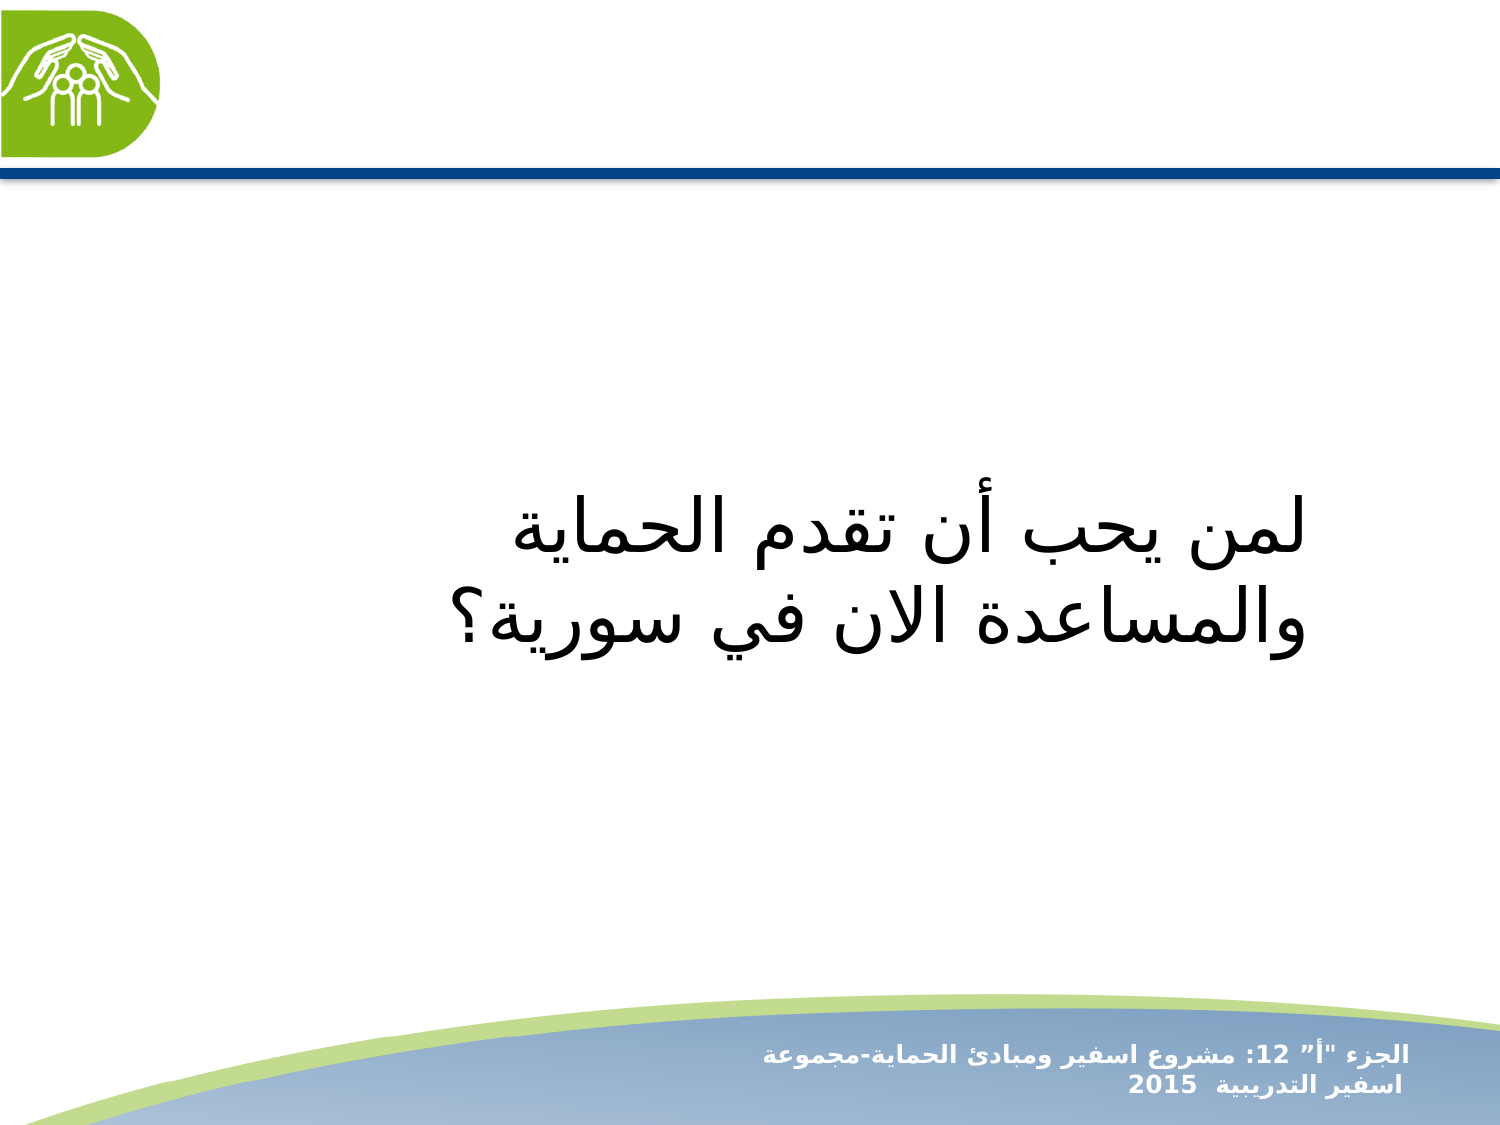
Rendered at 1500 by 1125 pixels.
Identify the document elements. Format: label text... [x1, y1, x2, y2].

picture [0, 9, 170, 158]
picture [0, 992, 1500, 1125]
footer الجزء "أ” 12: مشروع اسفير ومبادئ الحماية-مجموعة اسفير التدريبية 2015 [679, 1038, 1425, 1099]
list لمن يحب أن تقدم الحماية والمساعدة الان في سورية؟ [174, 470, 1326, 608]
